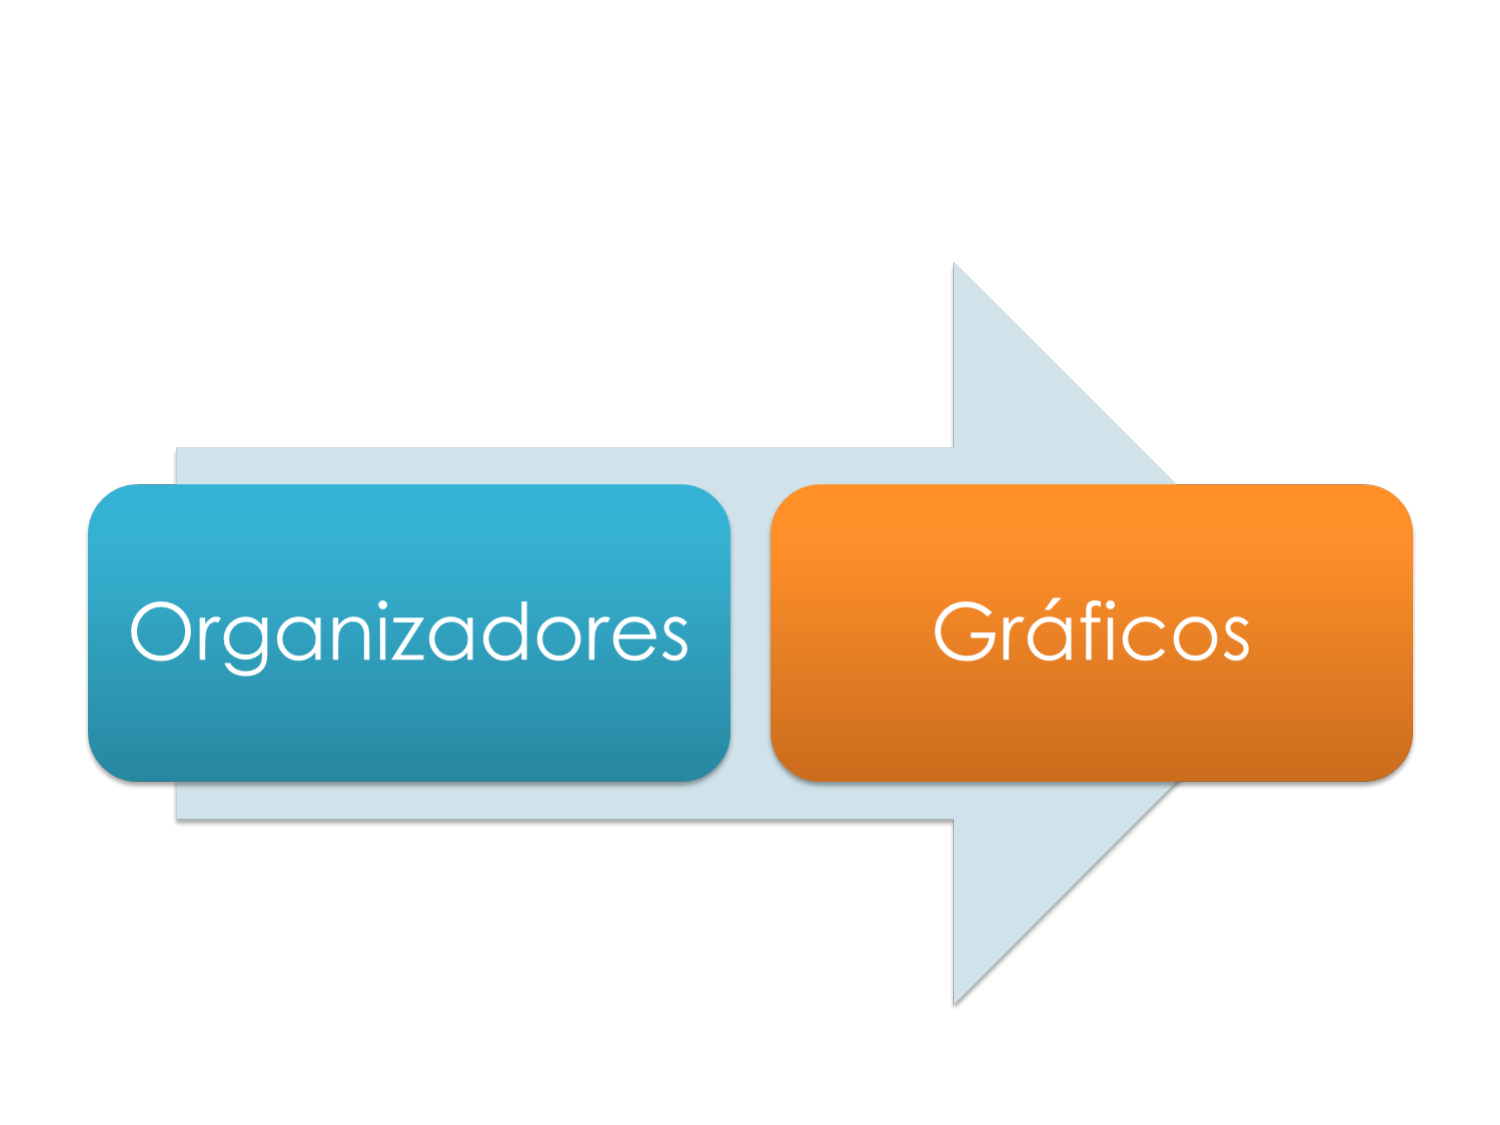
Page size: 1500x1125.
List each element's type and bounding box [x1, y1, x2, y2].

picture [71, 259, 1425, 1016]
